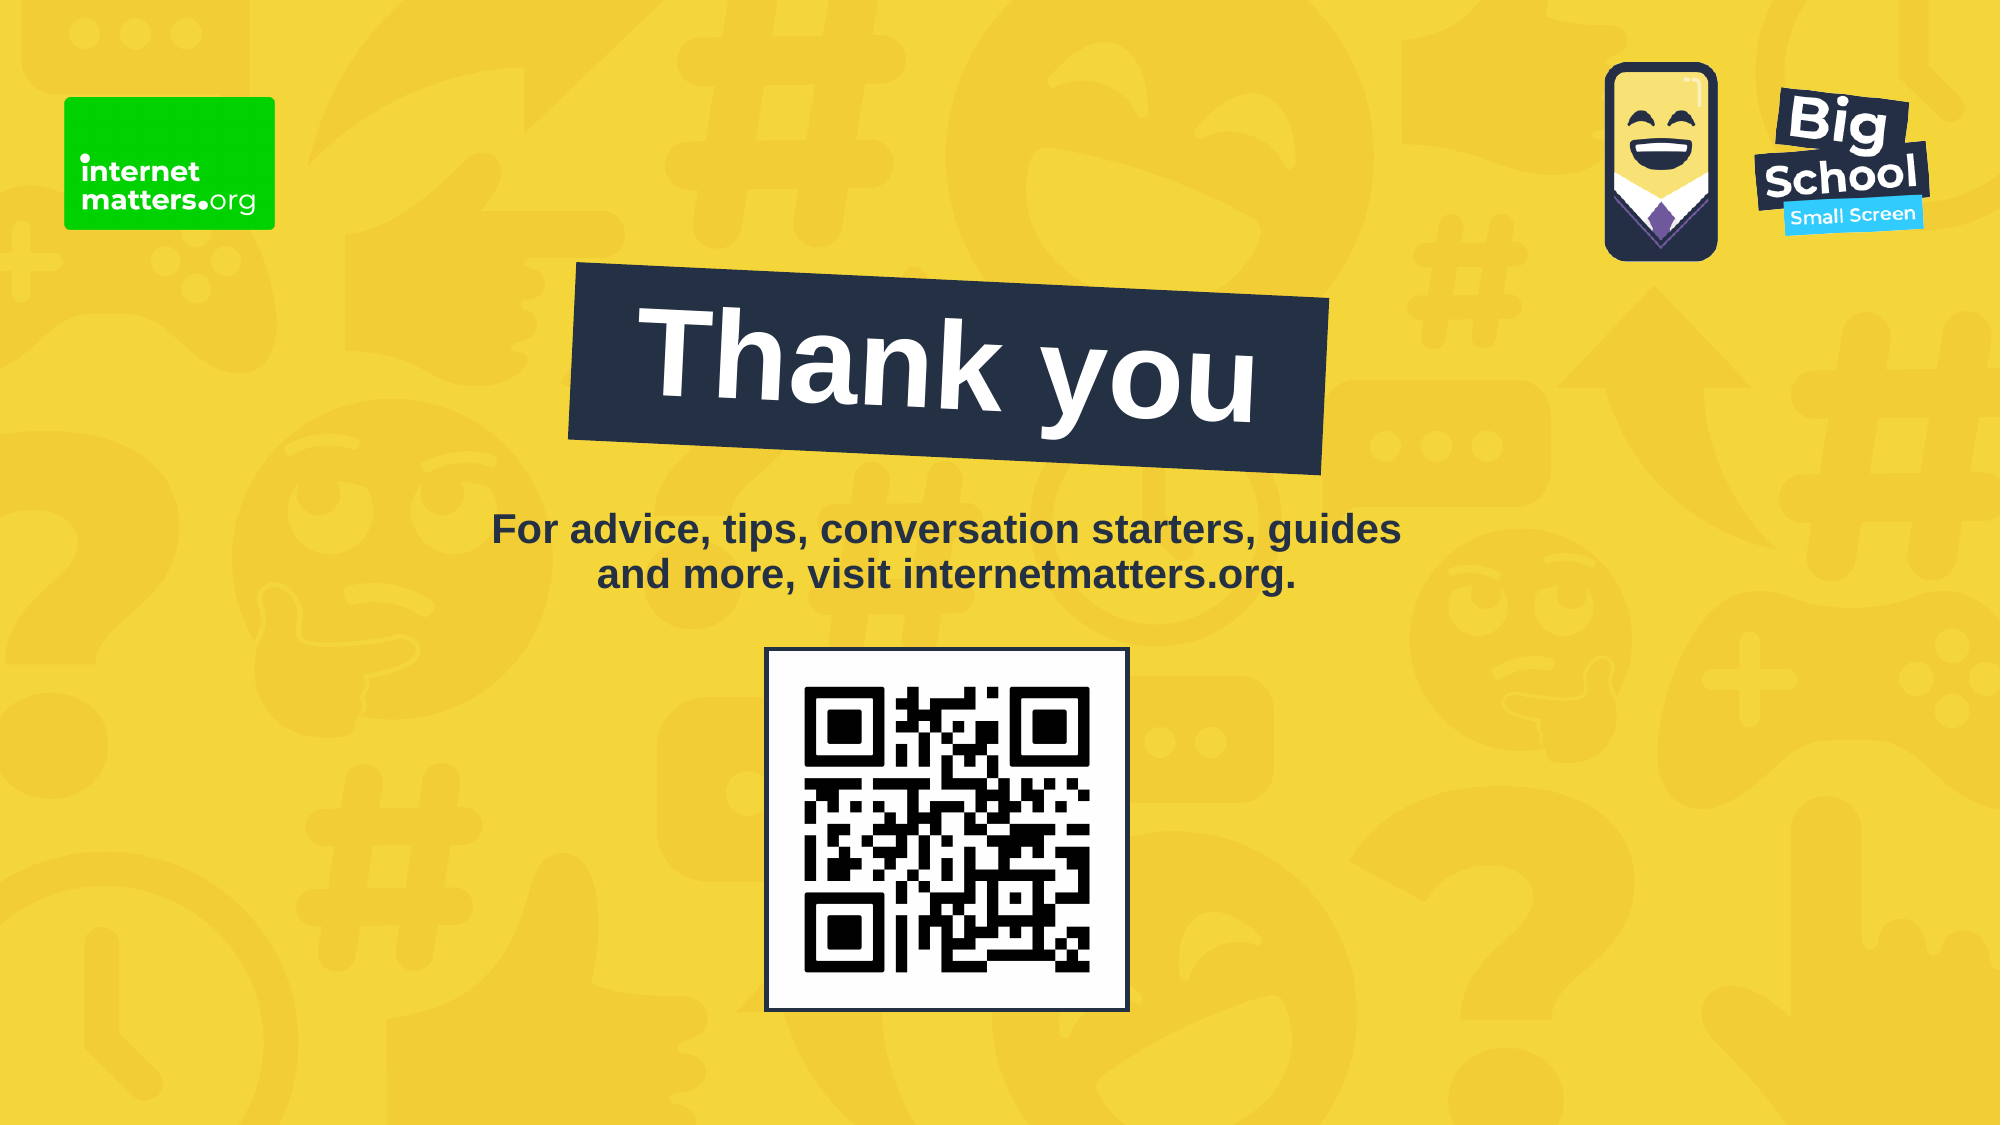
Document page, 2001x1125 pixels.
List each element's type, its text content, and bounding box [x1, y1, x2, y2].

text_box For advice, tips, conversation starters, guides and more, visit internetmatters.org. [446, 498, 1448, 607]
picture [0, 0, 2000, 1125]
text_box Thank you [567, 262, 1330, 476]
